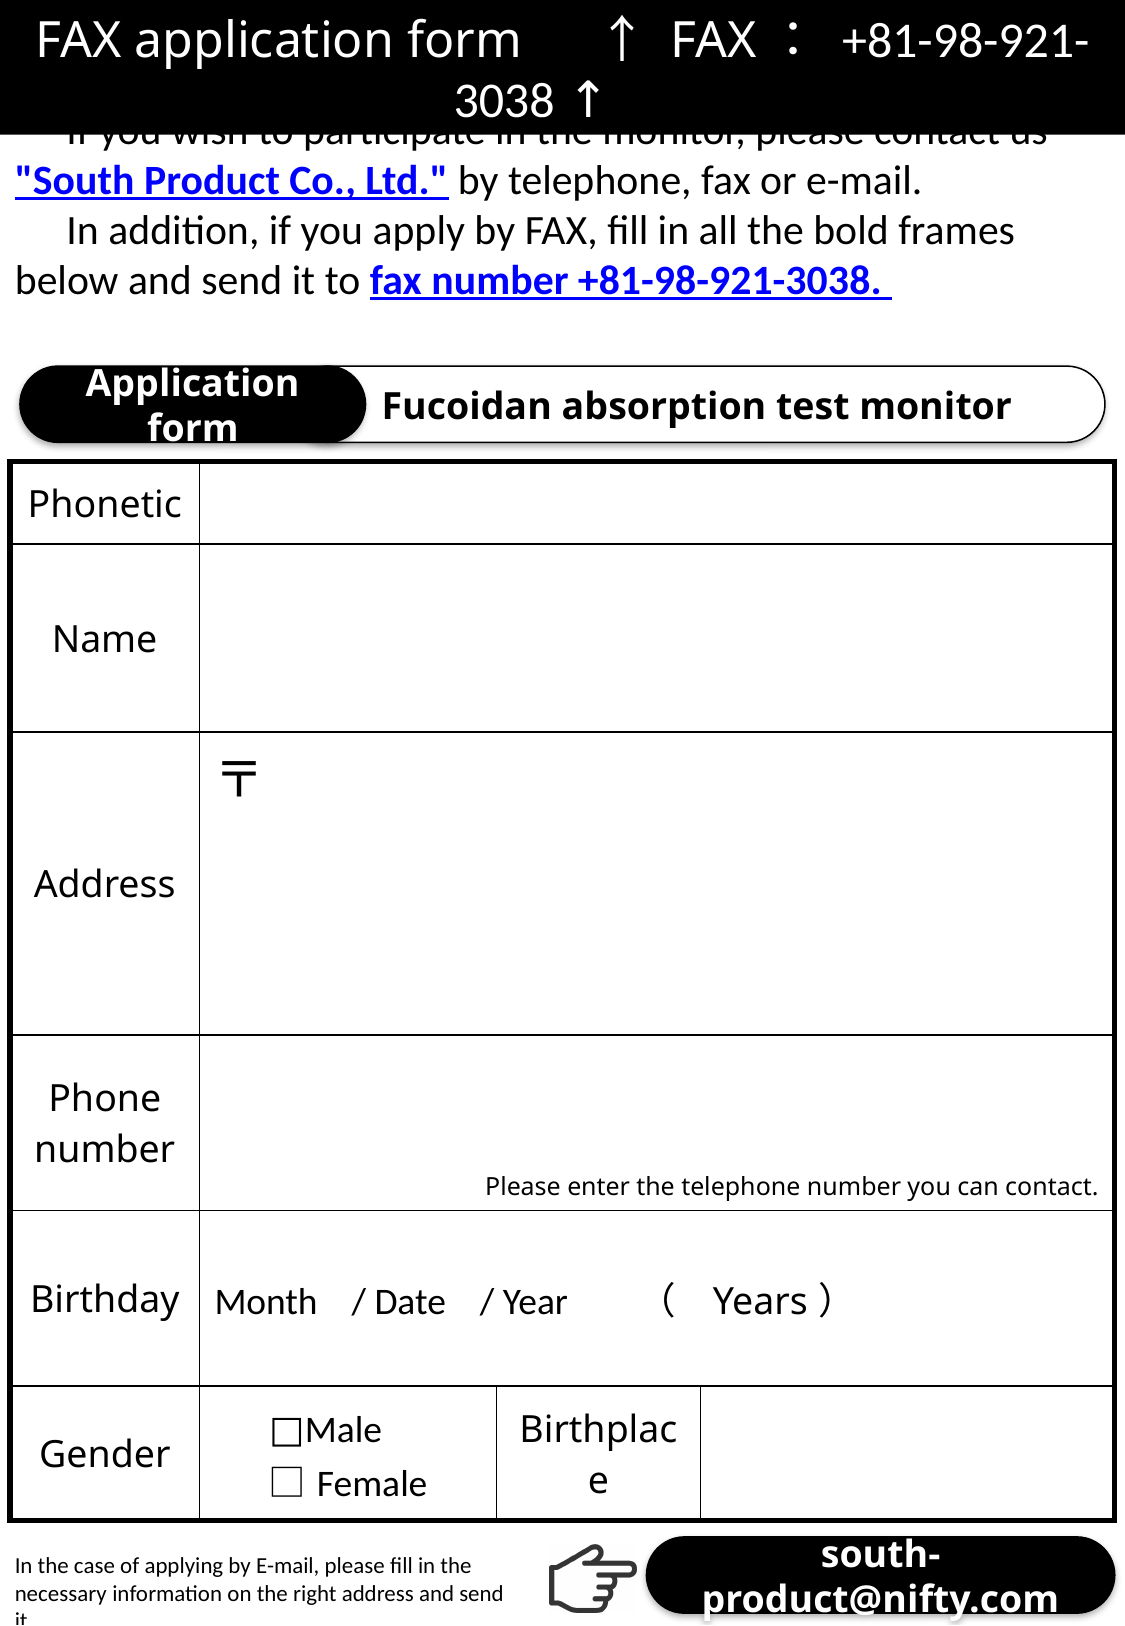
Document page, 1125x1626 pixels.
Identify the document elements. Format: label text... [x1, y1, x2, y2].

table_cell Phone number [13, 1036, 199, 1210]
picture [549, 1544, 637, 1614]
table_cell Birthplace [497, 1387, 700, 1518]
table_header Phonetic [13, 464, 199, 543]
table_cell Birthday [13, 1211, 199, 1385]
text_box south-product@nifty.com [645, 1536, 1116, 1614]
table_cell Gender [13, 1387, 199, 1518]
table_cell Name [13, 545, 199, 731]
table_cell [200, 545, 1112, 731]
table_cell Please enter the telephone number you can contact. [200, 1036, 1112, 1210]
table_cell [701, 1387, 1112, 1518]
table_cell Address [13, 733, 199, 1034]
text_box If you wish to participate in the monitor, please contact us "South Product Co., Ltd." by telephone, fax or e-mail. In addition, if you apply by FAX, fill in all the bold frames below and send it to fax number +81-98-921-3038. [0, 95, 1125, 310]
text_box In the case of applying by E-mail, please fill in the necessary information on the right address and send it. [0, 1543, 541, 1625]
table_cell Month / Date / Year （ Years） [200, 1211, 1112, 1385]
table_header [200, 464, 1112, 543]
table_cell 〒 [200, 733, 1112, 1034]
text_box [19, 365, 1106, 443]
text_box FAX application form ↑ FAX： +81-98-921-3038 ↑ [0, 0, 1125, 95]
table_cell □Male □Female [200, 1387, 496, 1518]
